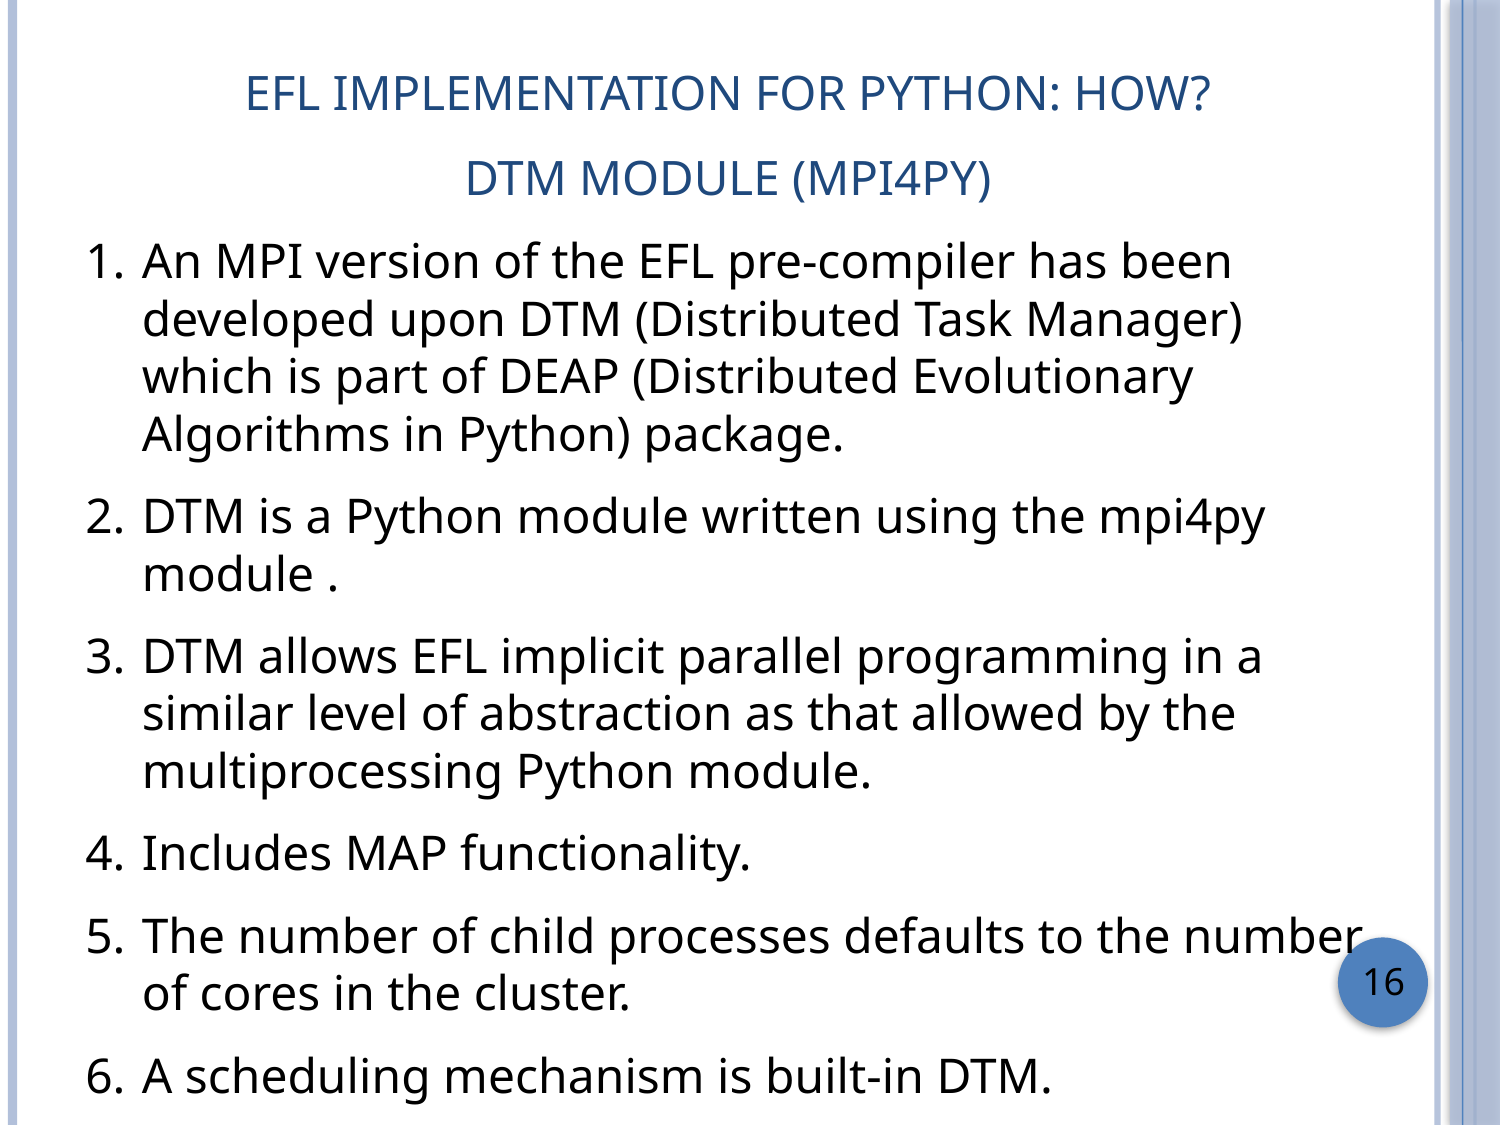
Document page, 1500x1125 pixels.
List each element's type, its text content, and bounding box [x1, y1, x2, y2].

slide_number 16 [1384, 940, 1434, 1027]
text_box An MPI version of the EFL pre-compiler has been developed upon DTM (Distributed Task Manager) which is part of DEAP (Distributed Evolutionary Algorithms in Python) package. DTM is a Python module written using the mpi4py module . DTM allows EFL implicit parallel programming in a similar level of abstraction as that allowed by the multiprocessing Python module. Includes MAP functionality. The number of child processes defaults to the number of cores in the cluster. A scheduling mechanism is built-in DTM. [70, 223, 1384, 1111]
title EFL Implementation for python: how? DTM module (mpi4py) [71, 26, 1385, 213]
